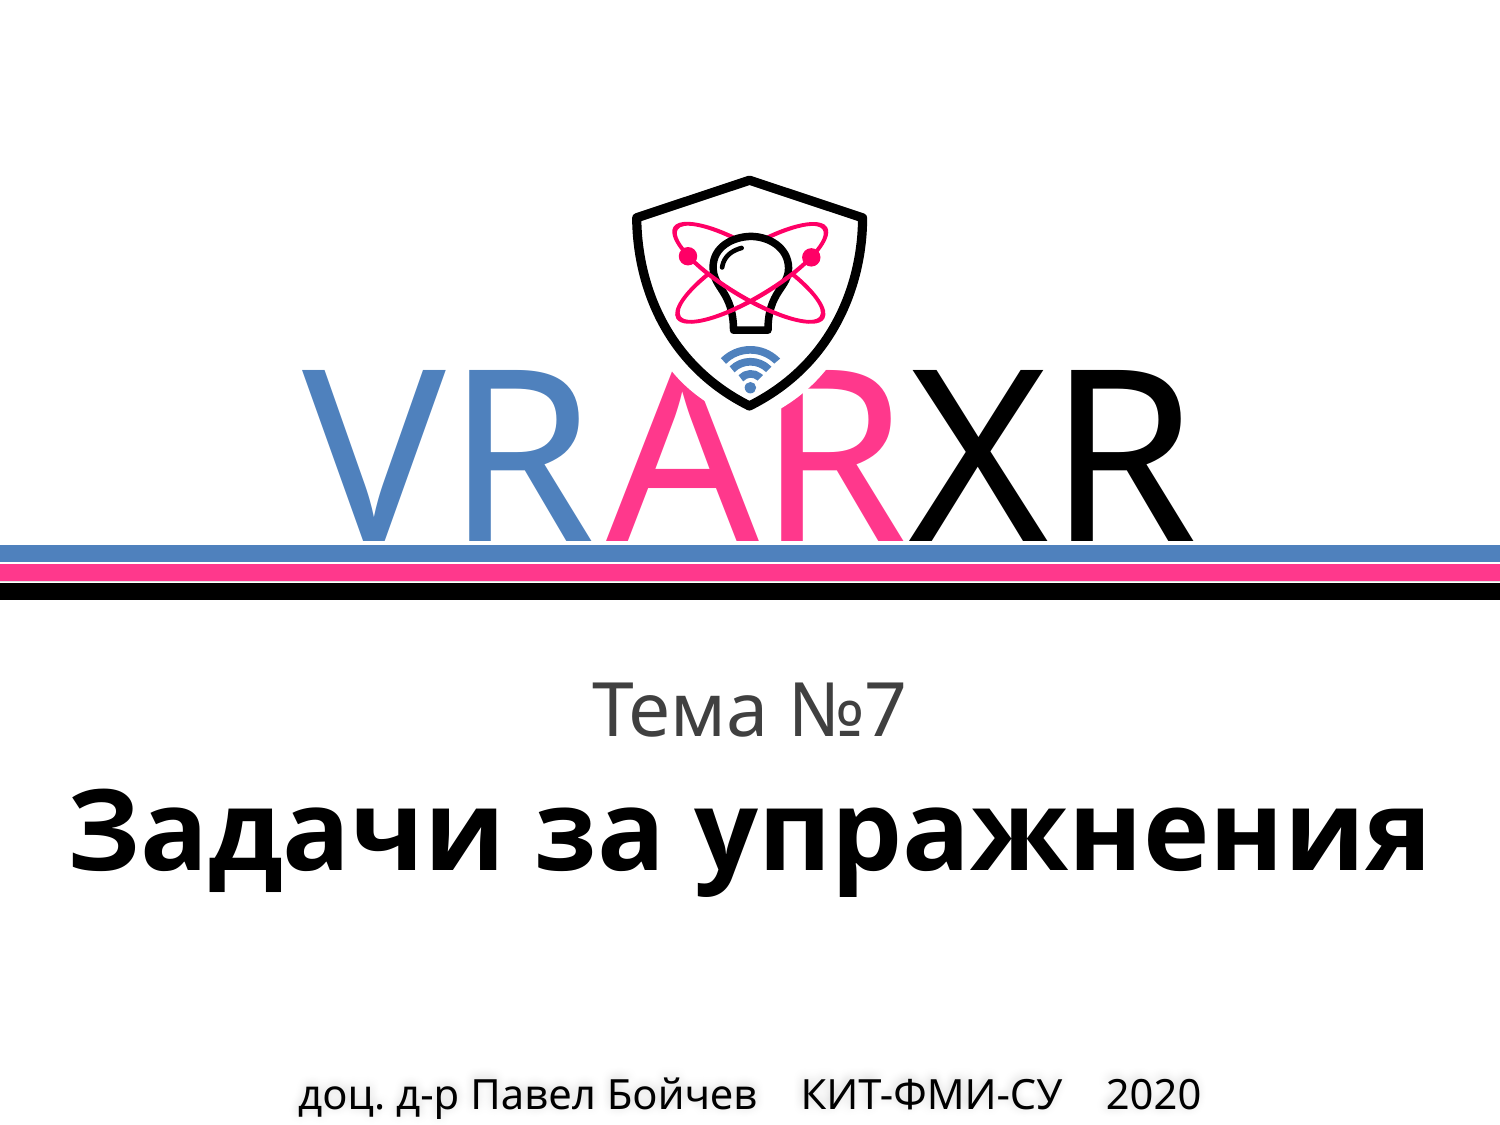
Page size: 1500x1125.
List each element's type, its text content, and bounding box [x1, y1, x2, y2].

list Тема №7 [0, 650, 1500, 763]
title доц. д-р Павел Бойчев КИТ-ФМИ-СУ 2020 [0, 1027, 1500, 1125]
list Задачи за упражнения [0, 763, 1500, 888]
